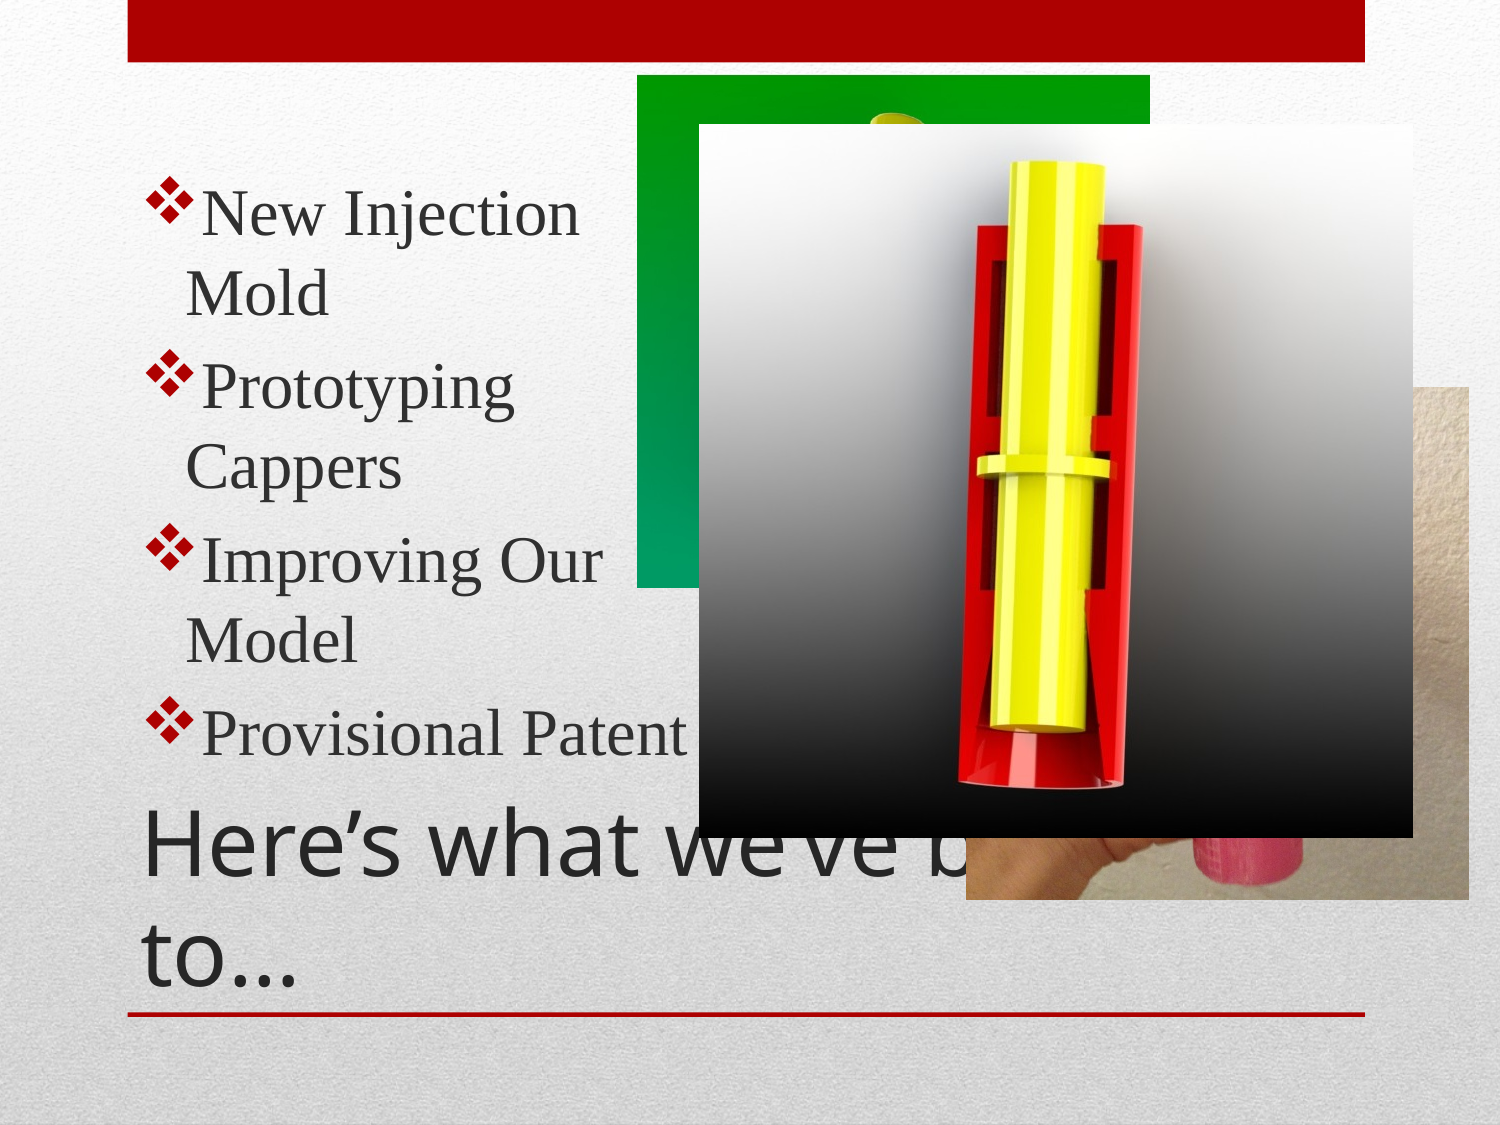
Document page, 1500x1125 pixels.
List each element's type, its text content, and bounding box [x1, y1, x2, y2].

list New Injection Mold Prototyping Cappers Improving Our Model Provisional Patent [125, 149, 694, 788]
picture [636, 74, 1470, 901]
title Here’s what we’ve been up to… [125, 788, 1325, 1013]
